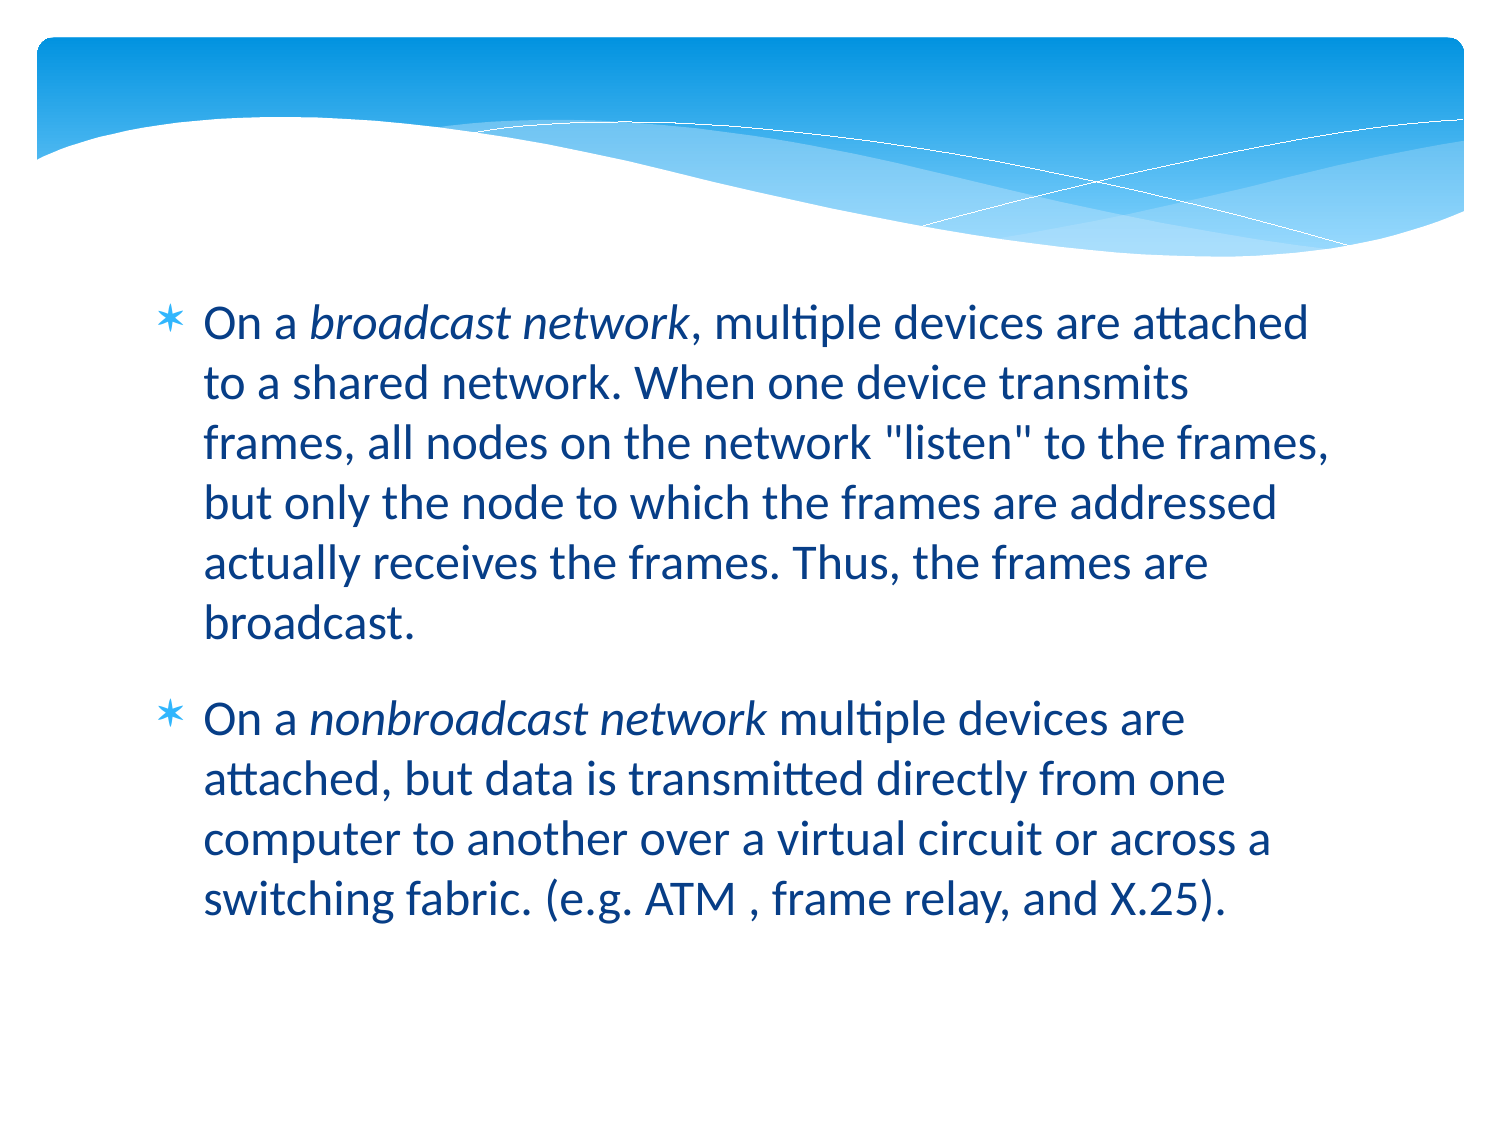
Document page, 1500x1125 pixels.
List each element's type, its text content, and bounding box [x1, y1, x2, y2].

list On a broadcast network, multiple devices are attached to a shared network. When one device transmits frames, all nodes on the network "listen" to the frames, but only the node to which the frames are addressed actually receives the frames. Thus, the frames are broadcast. On a nonbroadcast network multiple devices are attached, but data is transmitted directly from one computer to another over a virtual circuit or across a switching fabric. (e.g. ATM , frame relay, and X.25). [143, 282, 1359, 1005]
